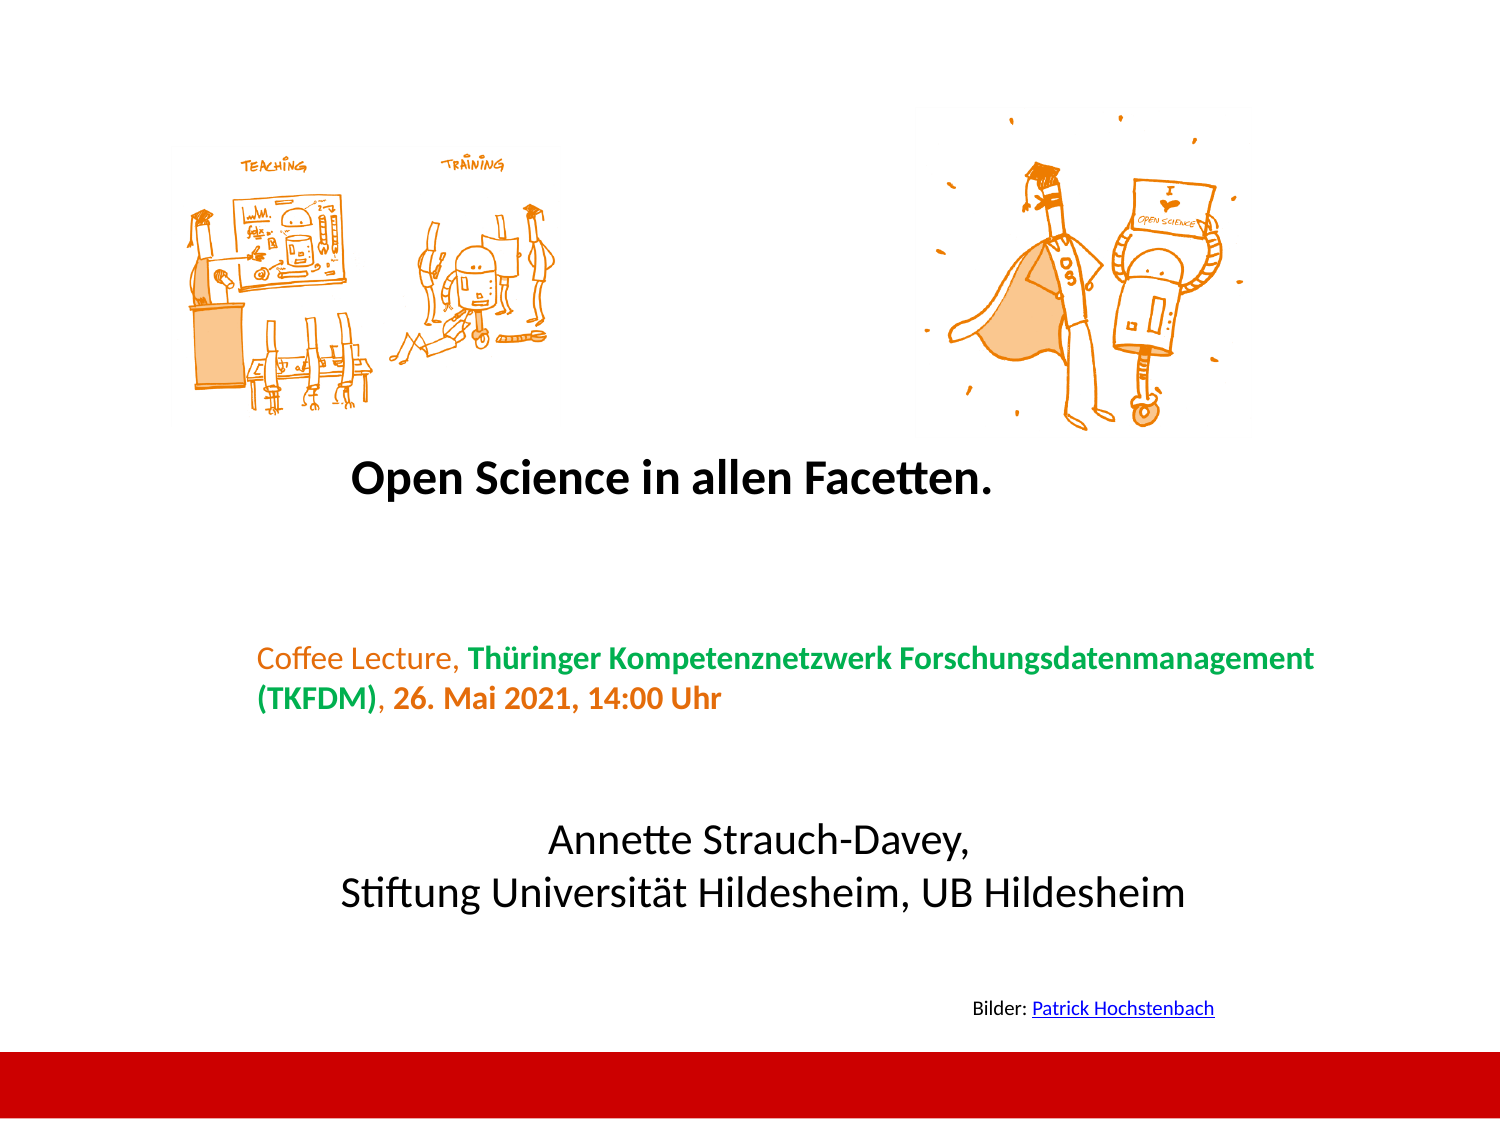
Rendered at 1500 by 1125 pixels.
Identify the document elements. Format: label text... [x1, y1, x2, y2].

text_box Bilder: Patrick Hochstenbach [957, 987, 1329, 1027]
picture [170, 146, 562, 428]
subtitle Annette Strauch-Davey, Stiftung Universität Hildesheim, UB Hildesheim [253, 802, 1275, 925]
title Open Science in allen Facetten. [123, 436, 1223, 591]
picture [915, 107, 1252, 438]
text_box Coffee Lecture, Thüringer Kompetenznetzwerk Forschungsdatenmanagement (TKFDM), 26. Mai 2021, 14:00 Uhr [242, 629, 1412, 769]
